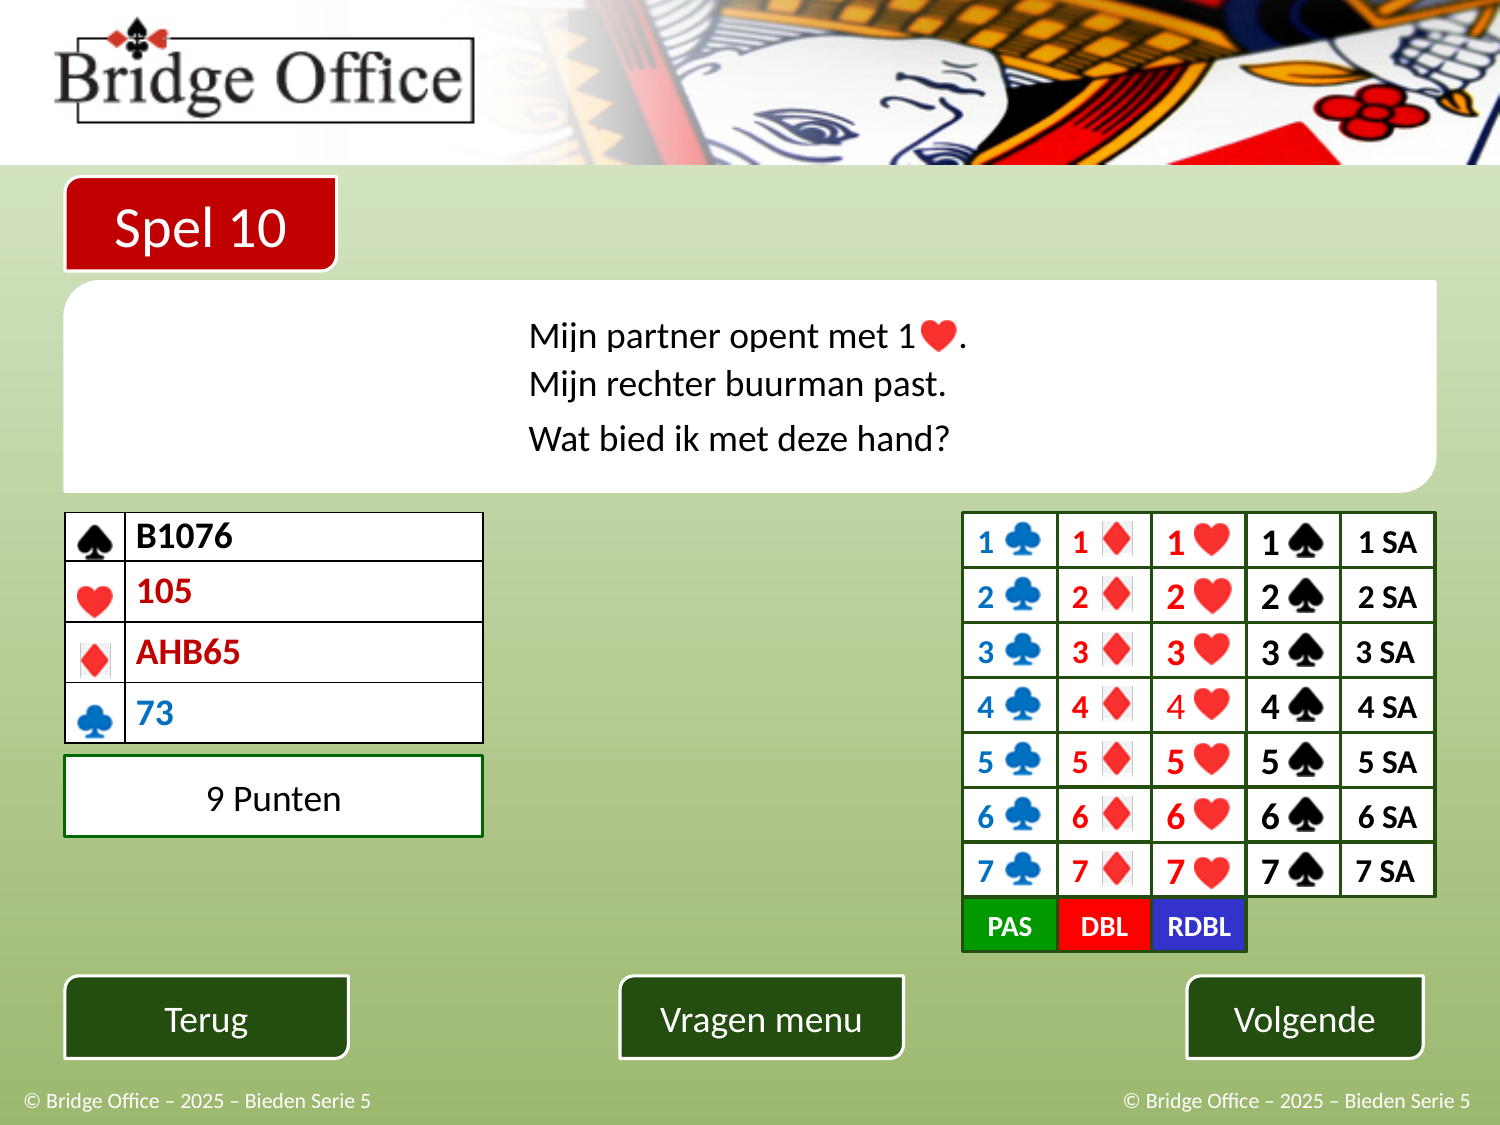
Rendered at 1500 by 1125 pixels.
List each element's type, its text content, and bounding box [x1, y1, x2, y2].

picture [1099, 521, 1135, 558]
table_cell 105 [126, 562, 482, 621]
table_cell 73 [126, 683, 482, 742]
text_box 7 SA [1339, 844, 1437, 898]
text_box 6 [1245, 786, 1339, 841]
picture [1194, 633, 1230, 666]
text_box 5 SA [1339, 734, 1437, 786]
picture [1288, 521, 1325, 558]
picture [1288, 686, 1324, 723]
text_box 5 [1153, 734, 1248, 786]
picture [1193, 743, 1230, 776]
picture [77, 643, 113, 679]
text_box Spel 10 [63, 179, 339, 273]
text_box 2 [961, 569, 1056, 621]
text_box Mijn partner opent met 1 . [513, 303, 1022, 364]
text_box Vragen menu [618, 974, 906, 1061]
text_box 1 [961, 511, 1059, 569]
picture [1288, 741, 1324, 778]
picture [1288, 796, 1324, 832]
picture [1004, 851, 1041, 887]
table_cell AHB65 [126, 623, 482, 682]
text_box © Bridge Office – 2025 – Bieden Serie 5 [1107, 1079, 1500, 1121]
text_box 2 [1245, 569, 1339, 621]
picture [1004, 521, 1041, 558]
table_cell [66, 623, 124, 682]
text_box 2 SA [1339, 569, 1437, 621]
text_box 5 [1059, 734, 1153, 786]
picture [1288, 851, 1324, 887]
picture [1004, 796, 1041, 833]
table_cell [66, 683, 124, 742]
text_box 2 [1153, 569, 1245, 621]
text_box Wat bied ik met deze hand? [513, 406, 987, 467]
picture [1193, 578, 1232, 614]
table_header B1076 [126, 513, 482, 560]
text_box 1 [1153, 511, 1245, 569]
text_box 3 [1150, 621, 1245, 676]
picture [77, 524, 113, 561]
text_box 7 [1056, 841, 1150, 898]
picture [1099, 631, 1135, 668]
picture [0, 0, 1500, 166]
picture [1193, 688, 1230, 721]
text_box 2 [1056, 569, 1153, 621]
text_box 5 [961, 734, 1059, 786]
picture [1004, 631, 1041, 668]
picture [1193, 857, 1230, 890]
text_box 1 [1059, 511, 1153, 569]
text_box 7 [1245, 841, 1339, 898]
text_box 7 [1150, 841, 1245, 898]
text_box 1 [1245, 511, 1342, 569]
text_box 5 [1248, 734, 1339, 786]
picture [1288, 576, 1324, 613]
picture [1099, 686, 1135, 723]
text_box Terug [63, 974, 350, 1061]
text_box 9 Punten [63, 754, 484, 838]
text_box © Bridge Office – 2025 – Bieden Serie 5 [8, 1079, 393, 1121]
table_cell [72, 744, 117, 751]
picture [77, 585, 113, 618]
picture [1099, 796, 1135, 833]
picture [1004, 686, 1041, 723]
picture [1193, 523, 1230, 556]
text_box 1 SA [1342, 511, 1437, 569]
text_box 4 [1150, 676, 1245, 734]
picture [1099, 851, 1135, 887]
text_box Volgende [1185, 974, 1425, 1061]
picture [920, 319, 957, 352]
table_cell [66, 562, 124, 621]
text_box 3 [1245, 621, 1339, 676]
text_box 4 [1245, 676, 1339, 734]
picture [1099, 741, 1135, 778]
text_box 6 SA [1339, 786, 1437, 844]
text_box 3 [1056, 621, 1150, 676]
text_box 7 [961, 841, 1056, 896]
text_box 4 [1059, 676, 1150, 734]
text_box 4 SA [1339, 676, 1437, 734]
table_header [66, 513, 124, 560]
text_box PAS [961, 896, 1059, 953]
picture [1099, 576, 1135, 613]
text_box Mijn rechter buurman past. [513, 352, 987, 406]
text_box DBL [1059, 898, 1153, 953]
text_box 6 [1056, 786, 1150, 841]
text_box 4 [961, 676, 1059, 734]
picture [1004, 576, 1041, 613]
picture [77, 703, 113, 740]
text_box 3 [961, 621, 1056, 676]
text_box 6 [1150, 786, 1245, 841]
text_box 6 [961, 786, 1056, 841]
picture [1288, 631, 1324, 668]
text_box [63, 280, 1437, 493]
picture [1004, 741, 1041, 778]
text_box 3 SA [1339, 621, 1437, 676]
text_box RDBL [1153, 898, 1248, 953]
picture [1193, 798, 1230, 830]
